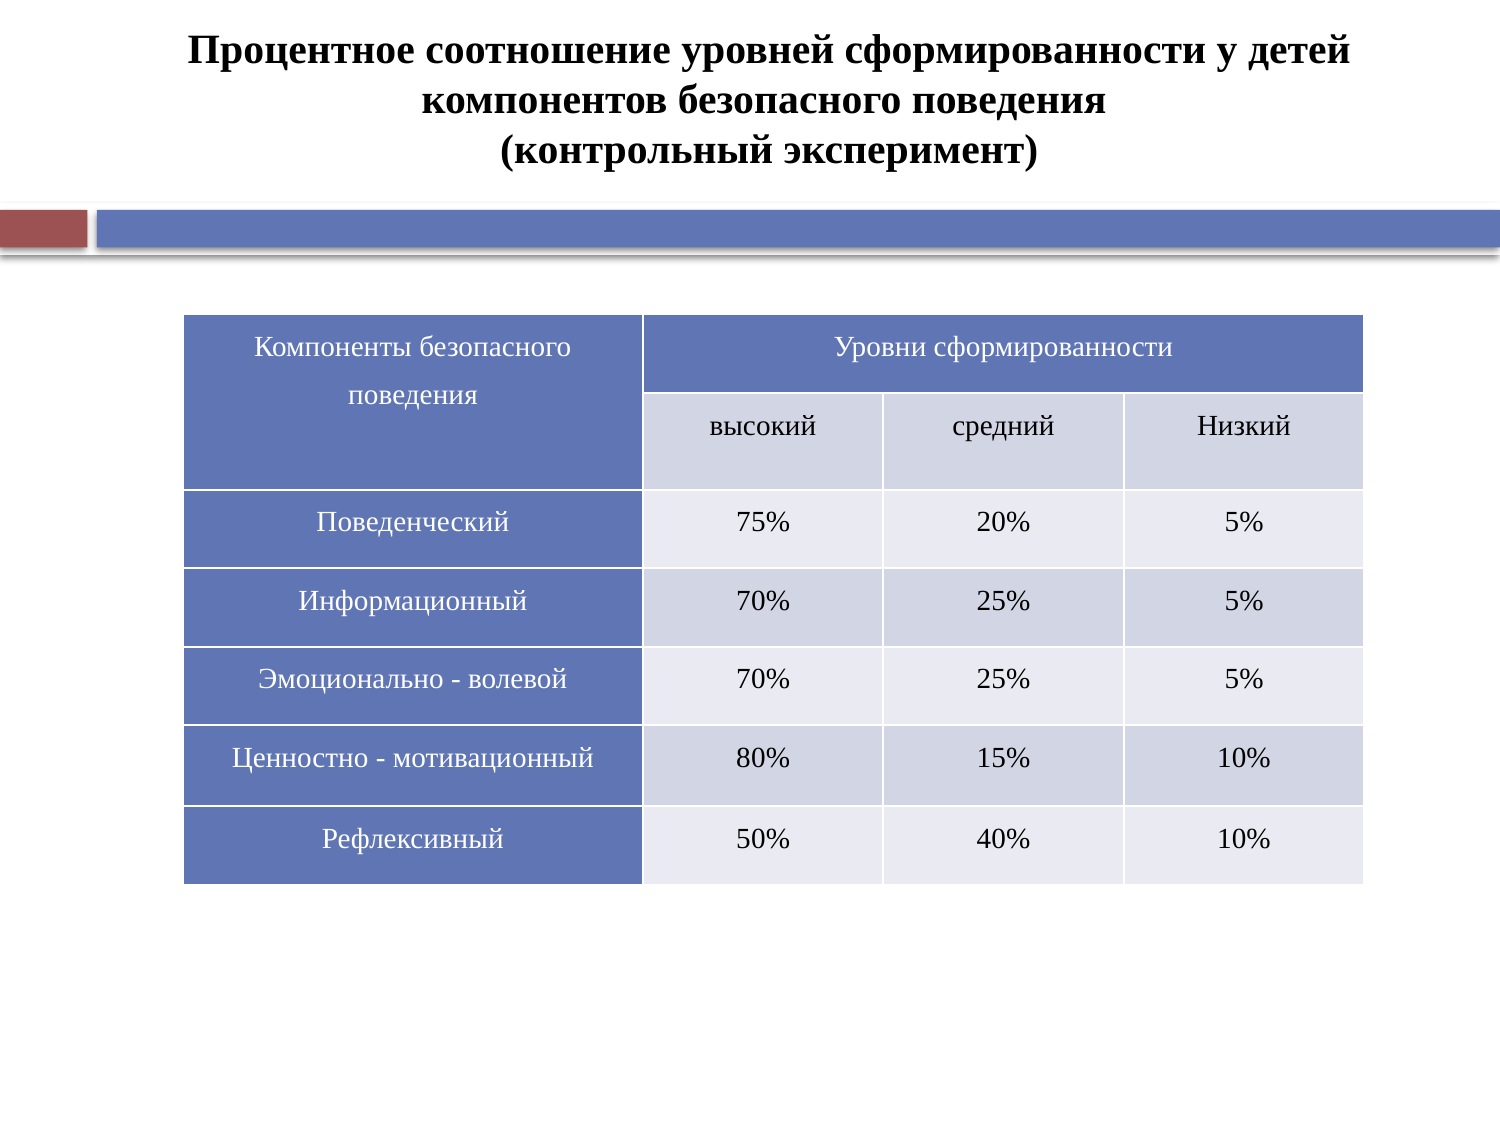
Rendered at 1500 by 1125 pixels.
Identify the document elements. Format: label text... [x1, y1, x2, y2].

table_cell 50% [644, 807, 882, 884]
table_cell Рефлексивный [184, 807, 642, 884]
table_cell Ценностно - мотивационный [184, 726, 642, 805]
table_cell 25% [884, 569, 1123, 646]
table_cell 10% [1125, 807, 1363, 884]
title Процентное соотношение уровней сформированности у детей компонентов безопасного поведения (контрольный эксперимент) [100, 37, 1438, 291]
table_cell 10% [1125, 726, 1363, 805]
table_cell 70% [644, 648, 882, 724]
table_cell средний [884, 394, 1123, 489]
table_cell высокий [644, 394, 882, 489]
table_cell Низкий [1125, 394, 1363, 489]
table_cell Поведенческий [184, 491, 642, 567]
table_cell 40% [884, 807, 1123, 884]
table_cell Эмоционально - волевой [184, 648, 642, 724]
table_cell 5% [1125, 648, 1363, 724]
table_cell 80% [644, 726, 882, 805]
table_cell 25% [884, 648, 1123, 724]
table_cell 75% [644, 491, 882, 567]
table_header Уровни сформированности [644, 315, 1363, 392]
table_cell 5% [1125, 569, 1363, 646]
table_cell Информационный [184, 569, 642, 646]
table_header Компоненты безопасного поведения [184, 315, 642, 489]
table_cell 70% [644, 569, 882, 646]
table_cell 20% [884, 491, 1123, 567]
table_cell 15% [884, 726, 1123, 805]
table_cell 5% [1125, 491, 1363, 567]
